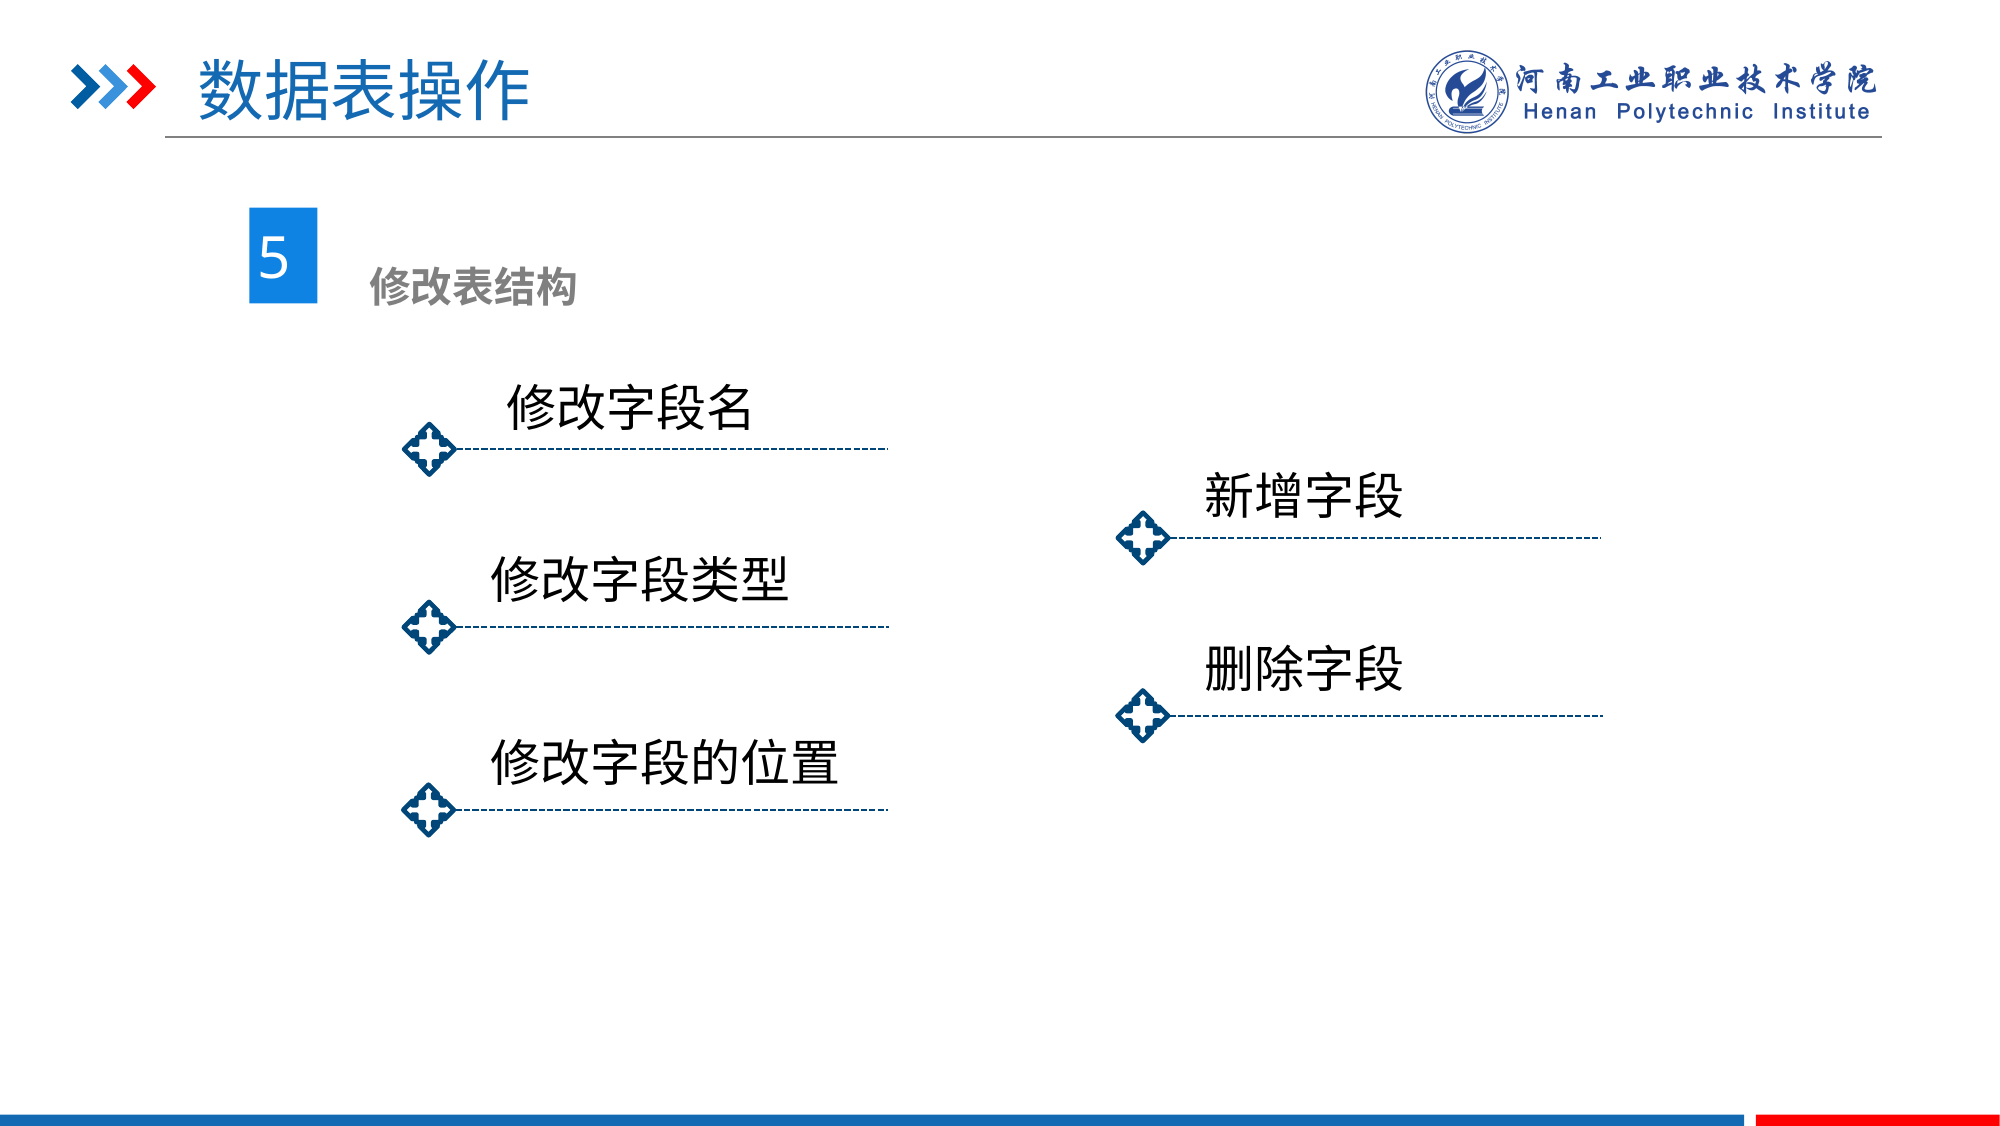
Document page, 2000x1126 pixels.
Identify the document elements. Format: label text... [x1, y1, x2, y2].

picture [1407, 46, 1882, 140]
text_box 修改字段类型 [476, 541, 806, 600]
title 数据表操作 [177, 25, 952, 153]
text_box 修改字段的位置 [475, 723, 856, 783]
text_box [403, 423, 888, 475]
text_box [403, 784, 888, 836]
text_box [1117, 690, 1604, 742]
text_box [249, 207, 318, 304]
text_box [1117, 512, 1602, 564]
text_box 修改表结构 [319, 245, 1092, 380]
text_box 删除字段 [1189, 629, 1420, 688]
text_box 新增字段 [1189, 456, 1420, 511]
text_box 修改字段名 [492, 368, 772, 422]
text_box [403, 601, 890, 653]
